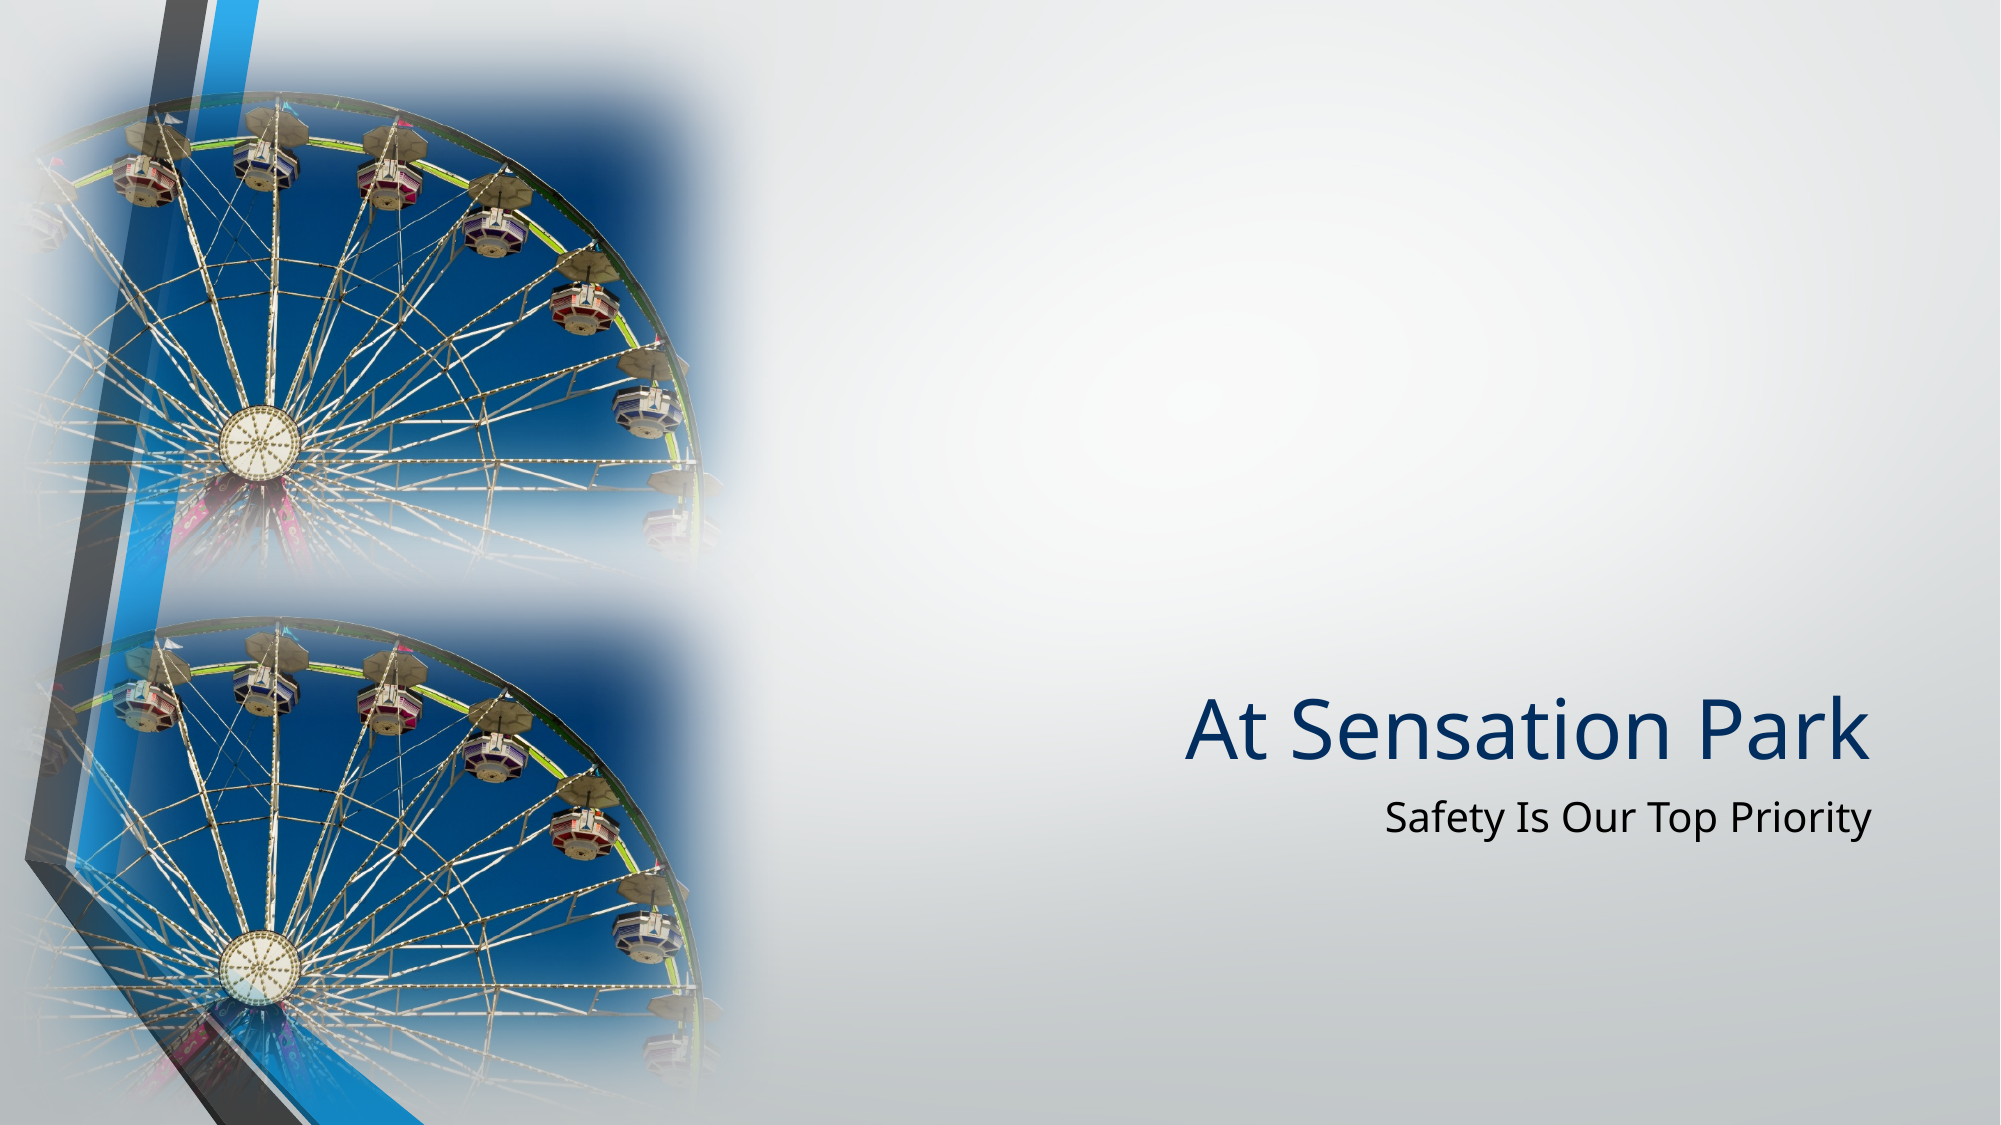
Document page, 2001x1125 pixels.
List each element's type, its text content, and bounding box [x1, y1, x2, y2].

picture [0, 0, 782, 1125]
title At Sensation Park [782, 437, 1887, 783]
list Safety Is Our Top Priority [782, 783, 1887, 925]
